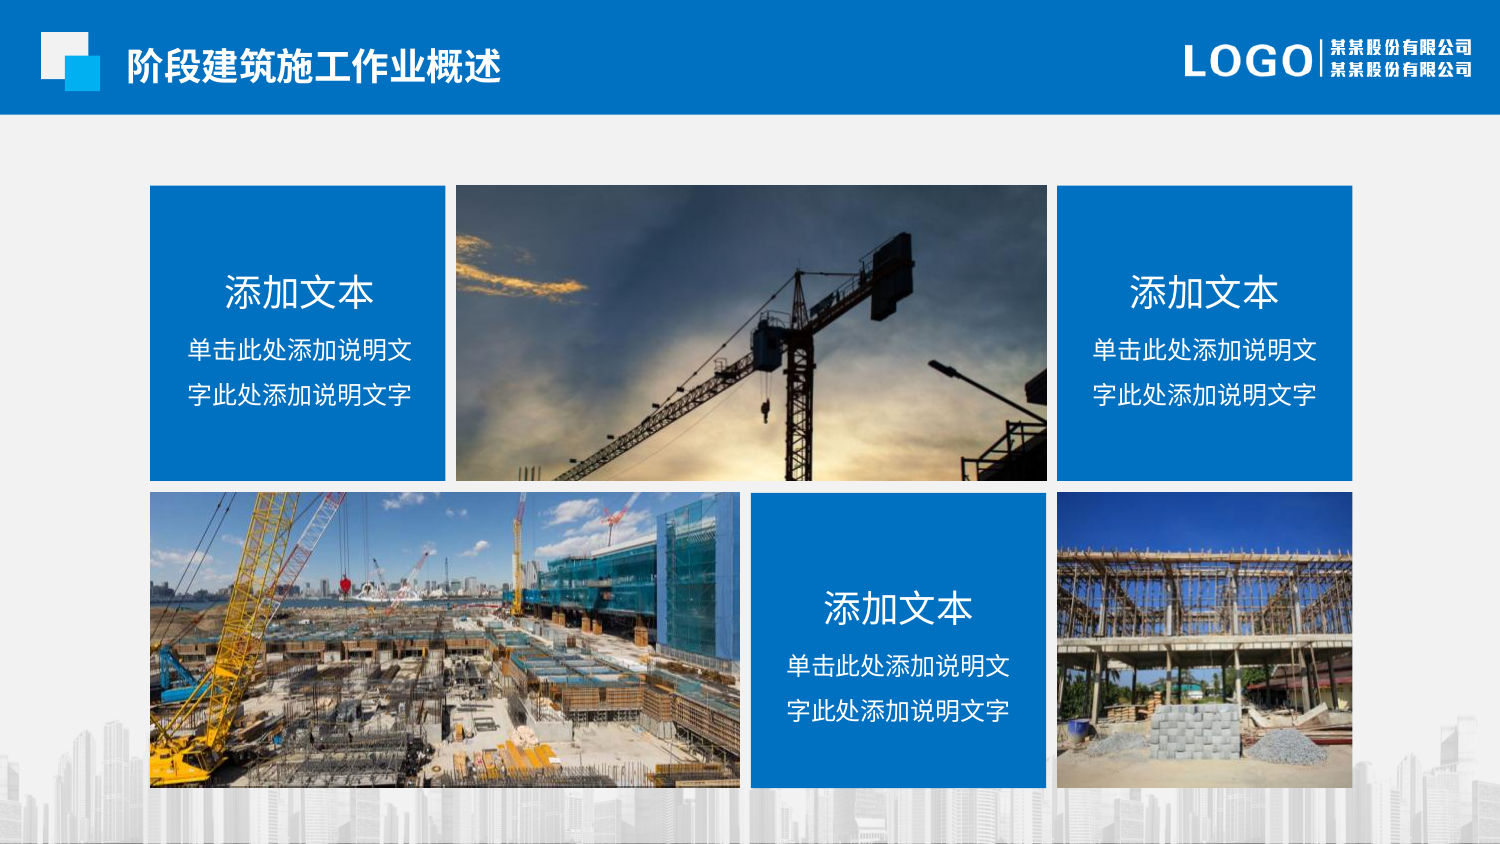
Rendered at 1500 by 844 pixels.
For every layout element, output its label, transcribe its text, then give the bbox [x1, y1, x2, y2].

text_box 添加文本 单击此处添加说明文字此处添加说明文字 [160, 238, 439, 411]
text_box [1057, 185, 1353, 481]
picture [1185, 11, 1471, 100]
picture [149, 492, 741, 789]
text_box 阶段建筑施工作业概述 [112, 35, 715, 96]
text_box 添加文本 单击此处添加说明文字此处添加说明文字 [1065, 238, 1344, 411]
text_box [39, 30, 91, 81]
text_box [150, 185, 446, 481]
text_box [0, 0, 1500, 117]
picture [456, 185, 1047, 482]
text_box 添加文本 单击此处添加说明文字此处添加说明文字 [759, 554, 1038, 727]
text_box [750, 492, 1047, 789]
text_box [63, 54, 102, 93]
text_box [1055, 491, 1355, 790]
